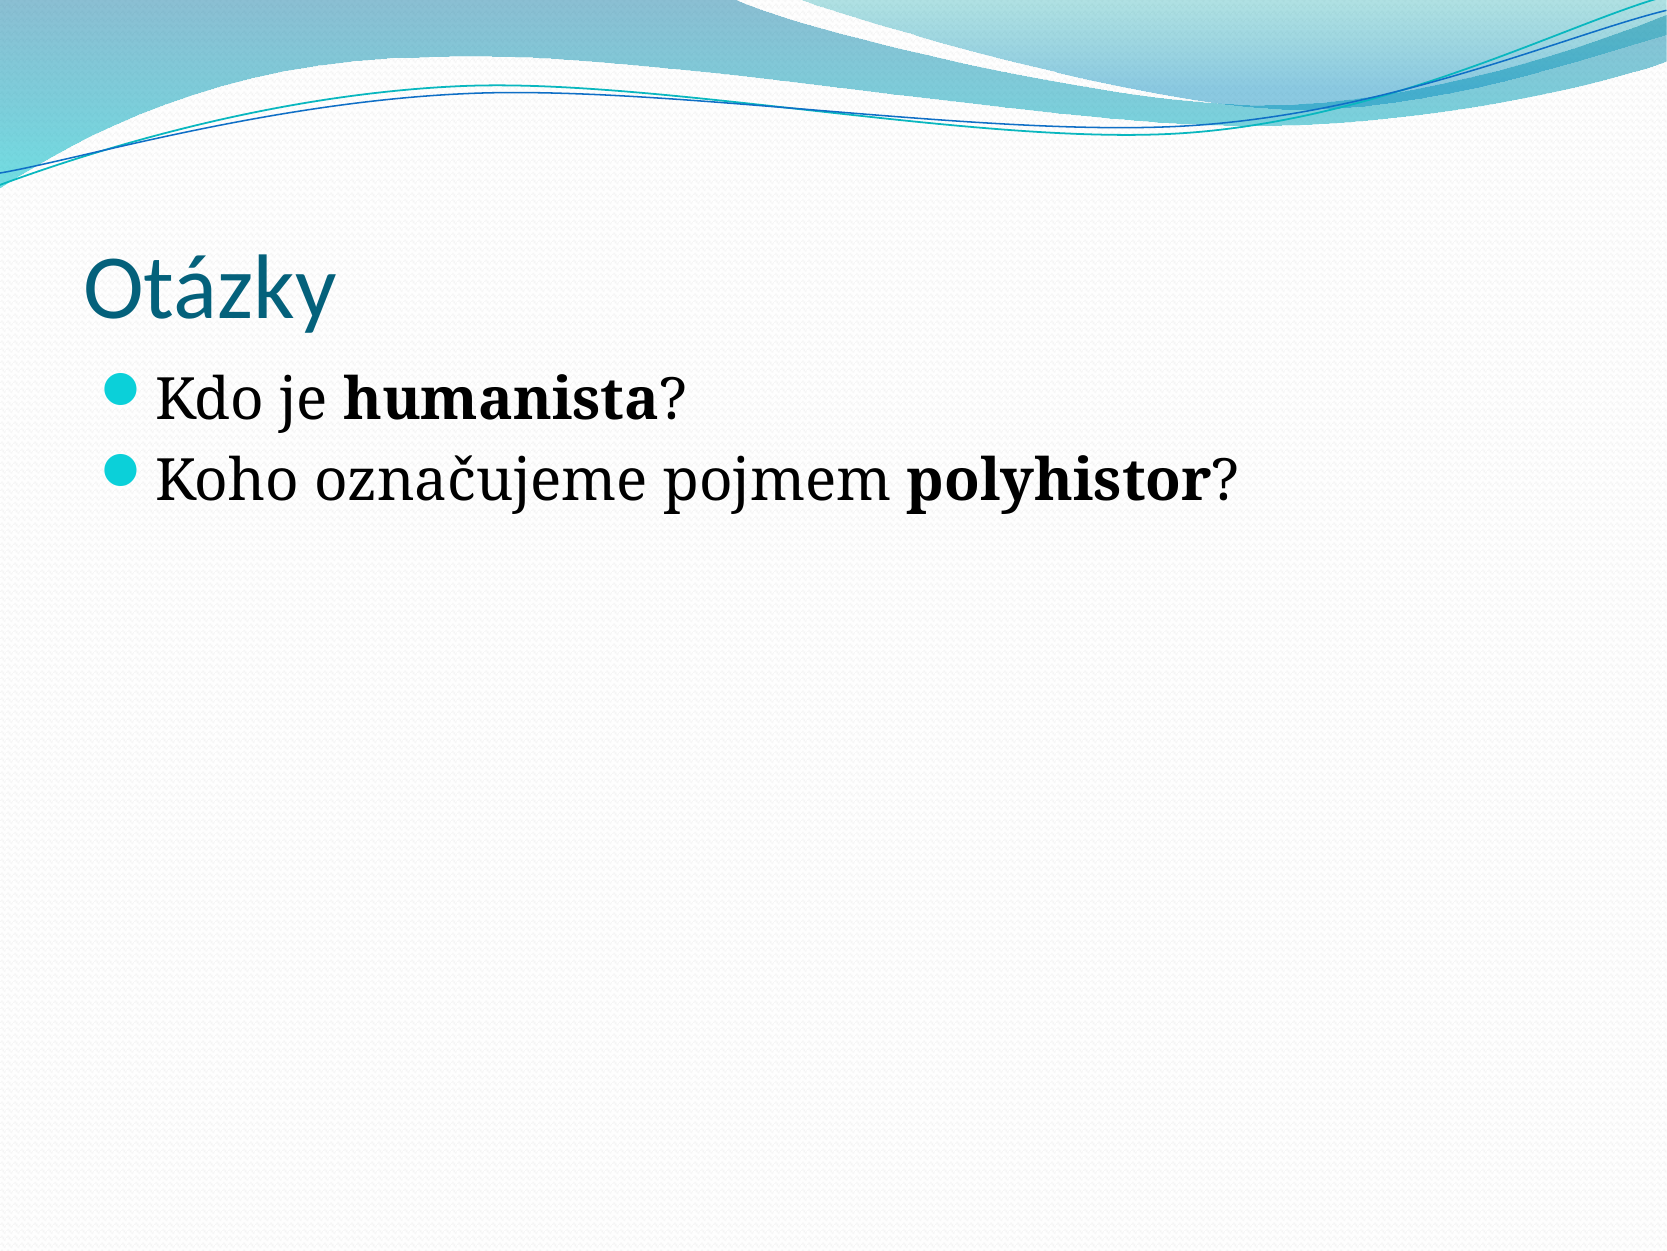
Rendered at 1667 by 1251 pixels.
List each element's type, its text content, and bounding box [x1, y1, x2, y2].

list Kdo je humanista? Koho označujeme pojmem polyhistor? [83, 352, 1584, 1153]
title Otázky [83, 128, 1584, 337]
